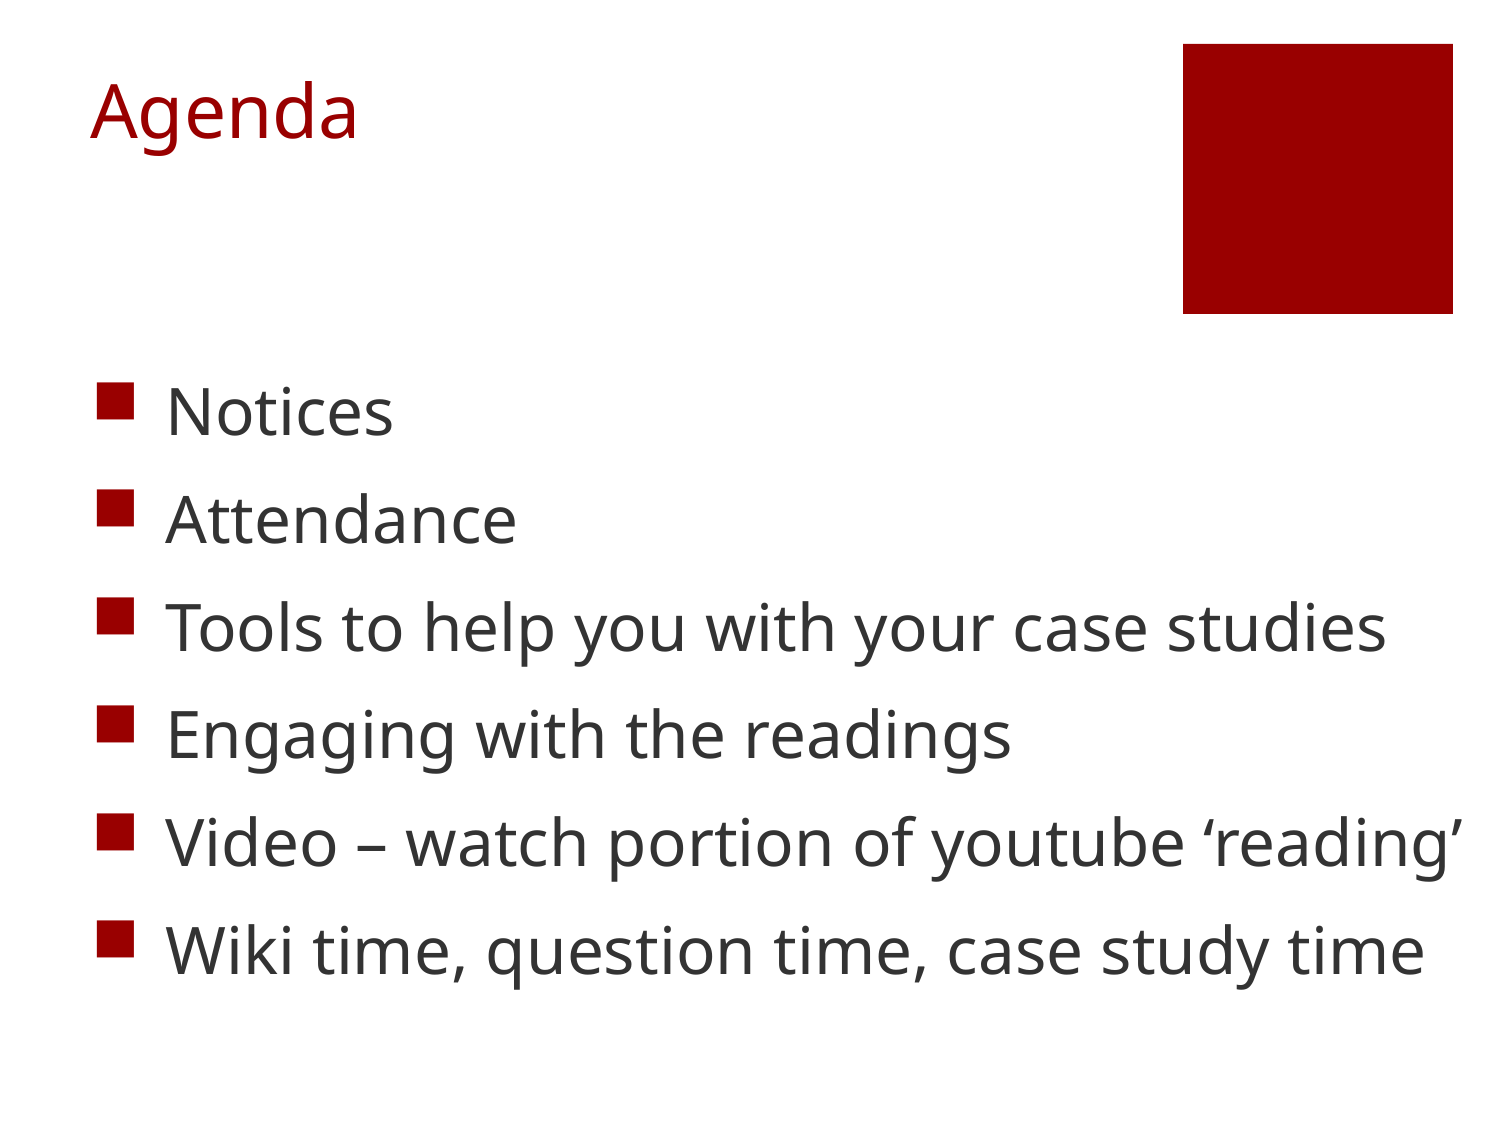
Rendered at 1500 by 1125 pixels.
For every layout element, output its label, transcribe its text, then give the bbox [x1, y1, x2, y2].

list Notices Attendance Tools to help you with your case studies Engaging with the readings Video – watch portion of youtube ‘reading’ Wiki time, question time, case study time [75, 362, 1500, 1005]
title Agenda [75, 56, 1143, 244]
